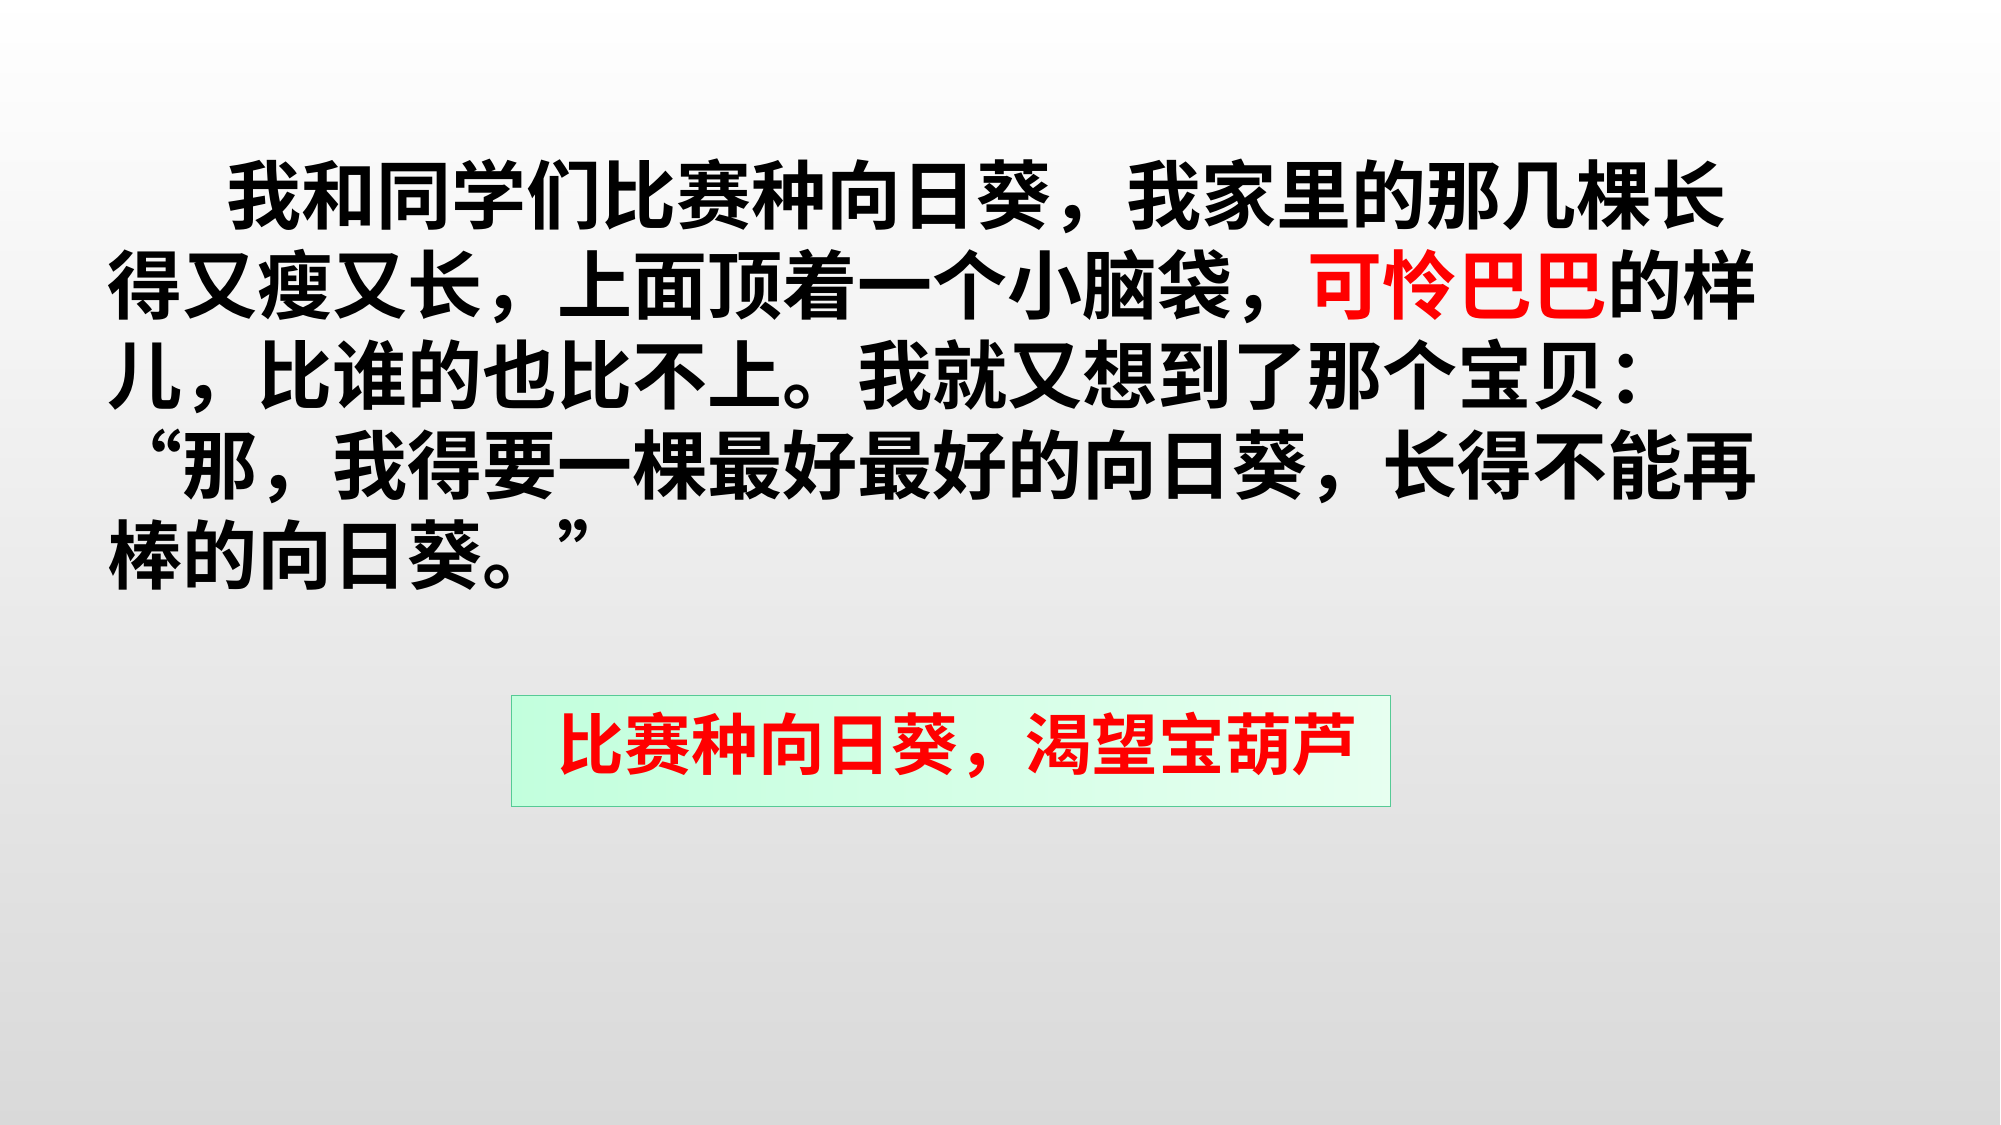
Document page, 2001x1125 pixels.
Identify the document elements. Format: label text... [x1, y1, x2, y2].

text_box 比赛种向日葵，渴望宝葫芦 [511, 695, 1391, 807]
text_box 我和同学们比赛种向日葵，我家里的那几棵长得又瘦又长，上面顶着一个小脑袋，可怜巴巴的样儿，比谁的也比不上。我就又想到了那个宝贝：“那，我得要一棵最好最好的向日葵，长得不能再棒的向日葵。” [93, 141, 1810, 607]
